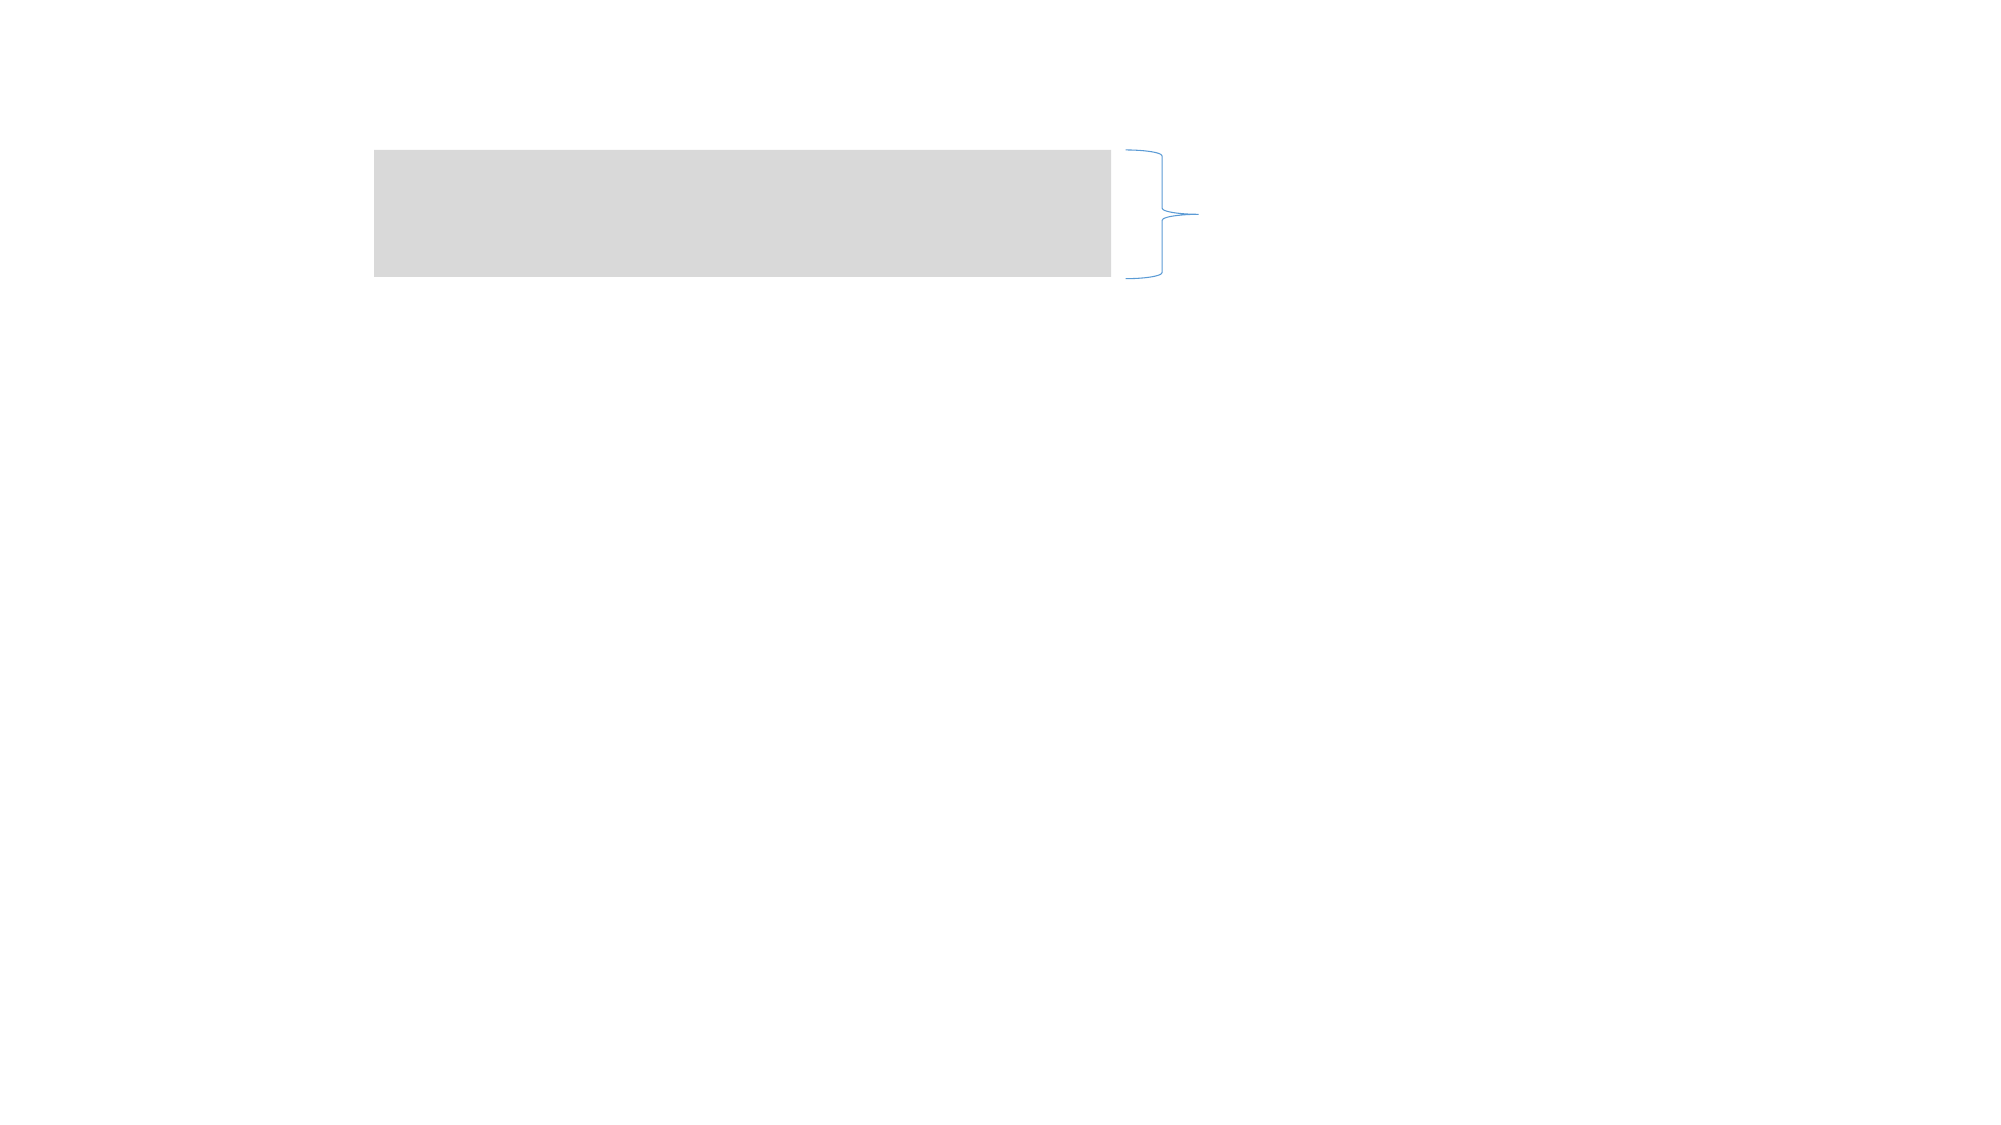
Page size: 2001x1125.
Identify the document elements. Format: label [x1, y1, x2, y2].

text_box [374, 149, 1112, 277]
text_box [1125, 149, 1199, 280]
